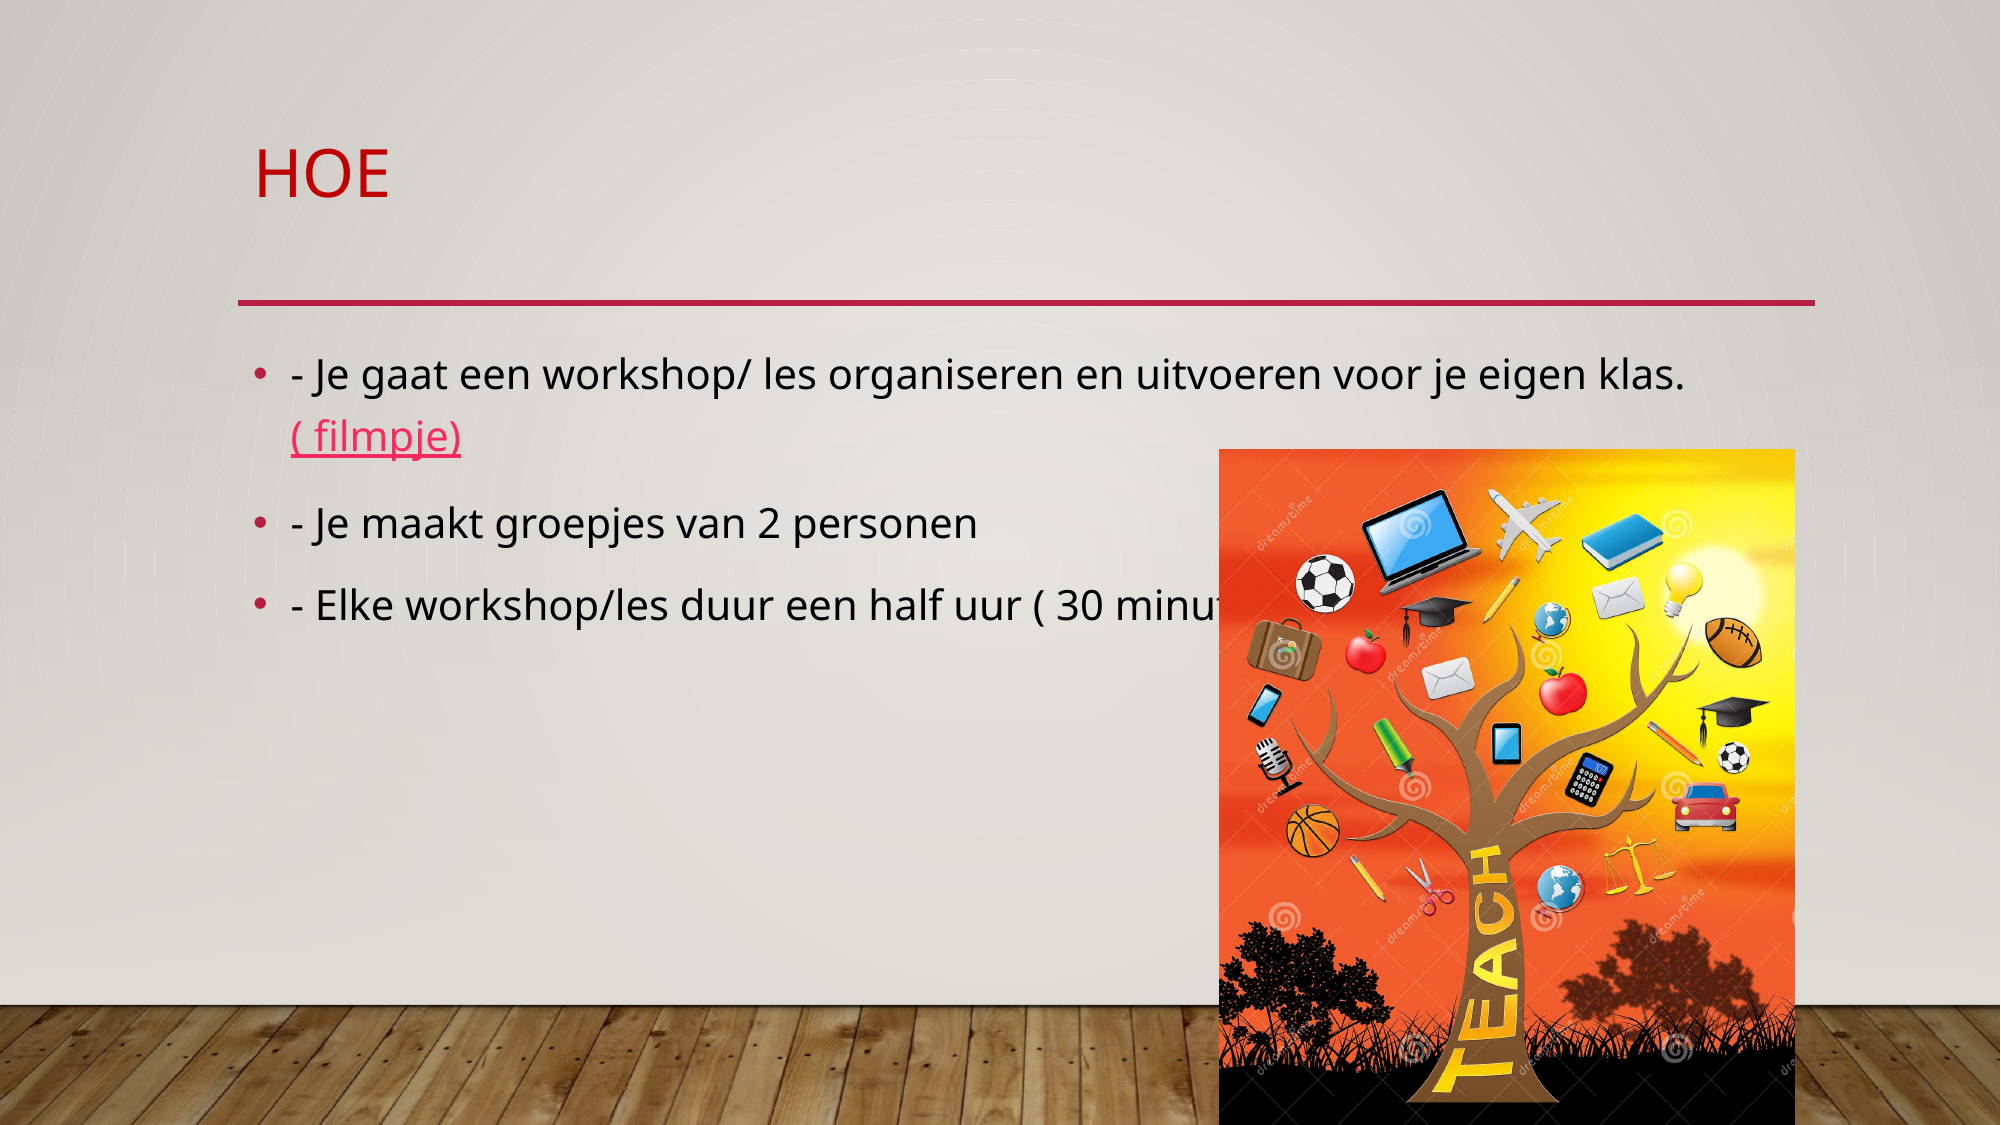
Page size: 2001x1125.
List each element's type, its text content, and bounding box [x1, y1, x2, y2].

title Hoe [238, 131, 1814, 305]
picture [0, 449, 2000, 1125]
list - Je gaat een workshop/ les organiseren en uitvoeren voor je eigen klas. ( filmpje) - Je maakt groepjes van 2 personen - Elke workshop/les duur een half uur ( 30 minuten) [238, 330, 1814, 897]
